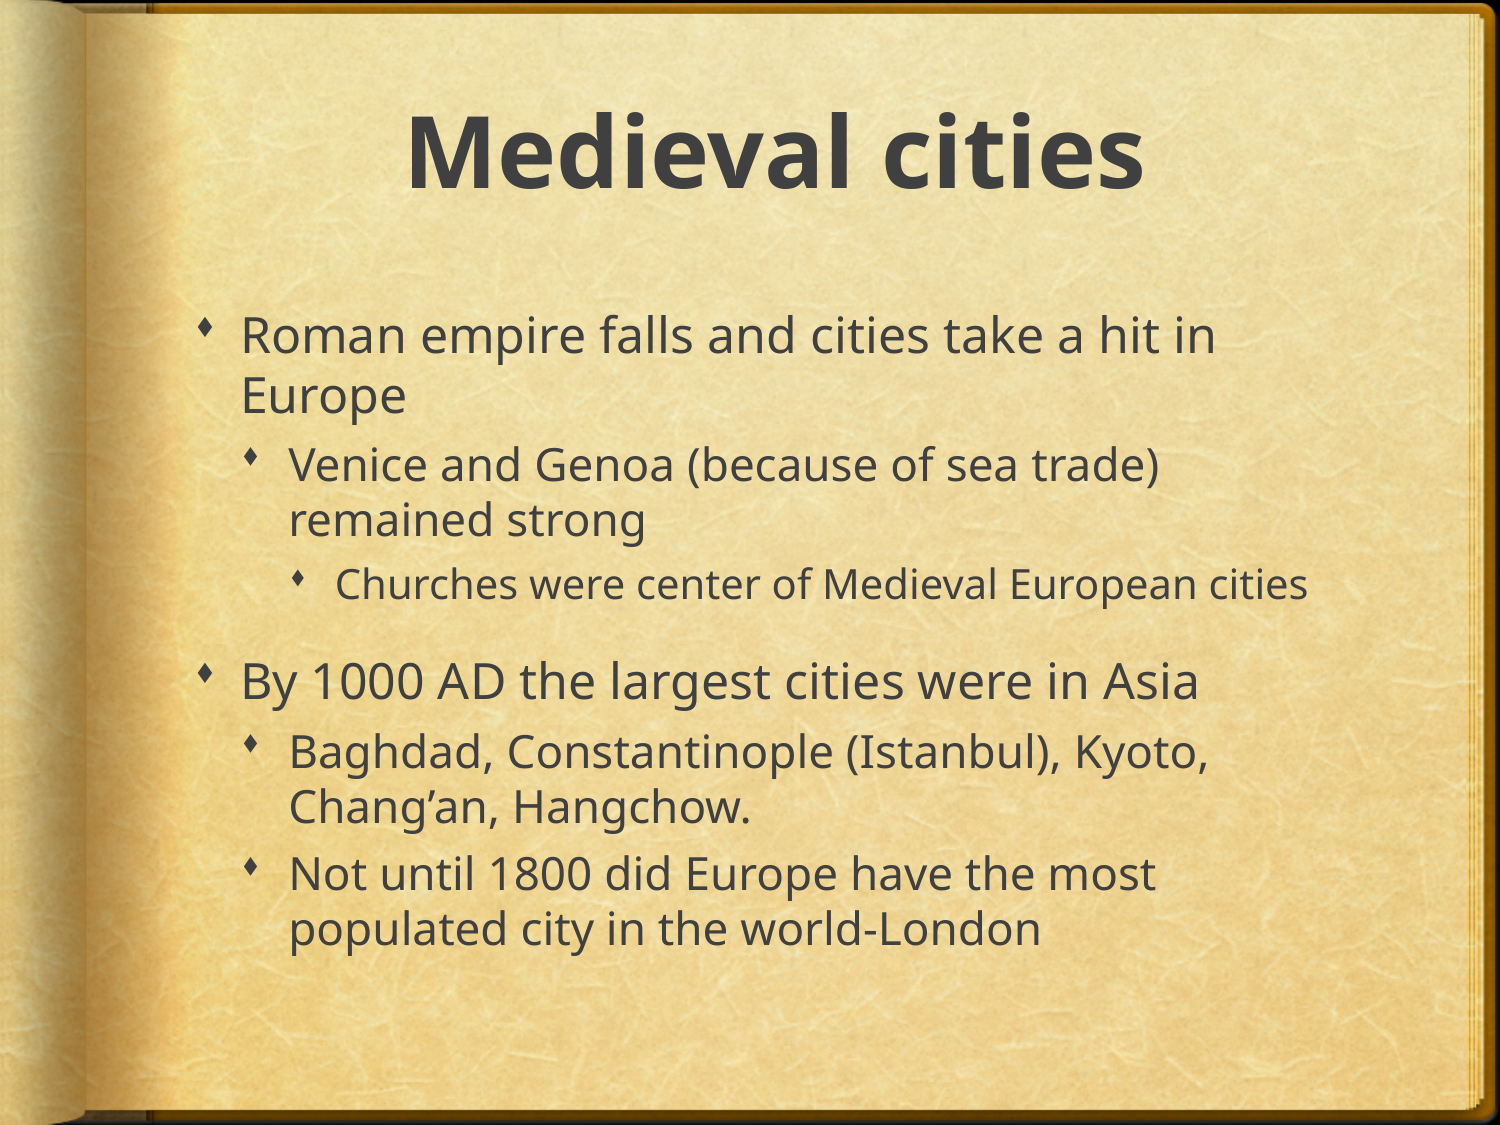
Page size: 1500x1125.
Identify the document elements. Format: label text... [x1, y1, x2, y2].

picture [0, 0, 1500, 1125]
list Roman empire falls and cities take a hit in Europe Venice and Genoa (because of sea trade) remained strong Churches were center of Medieval European cities By 1000 AD the largest cities were in Asia Baghdad, Constantinople (Istanbul), Kyoto, Chang’an, Hangchow. Not until 1800 did Europe have the most populated city in the world-London [178, 295, 1372, 1005]
title Medieval cities [178, 45, 1372, 265]
